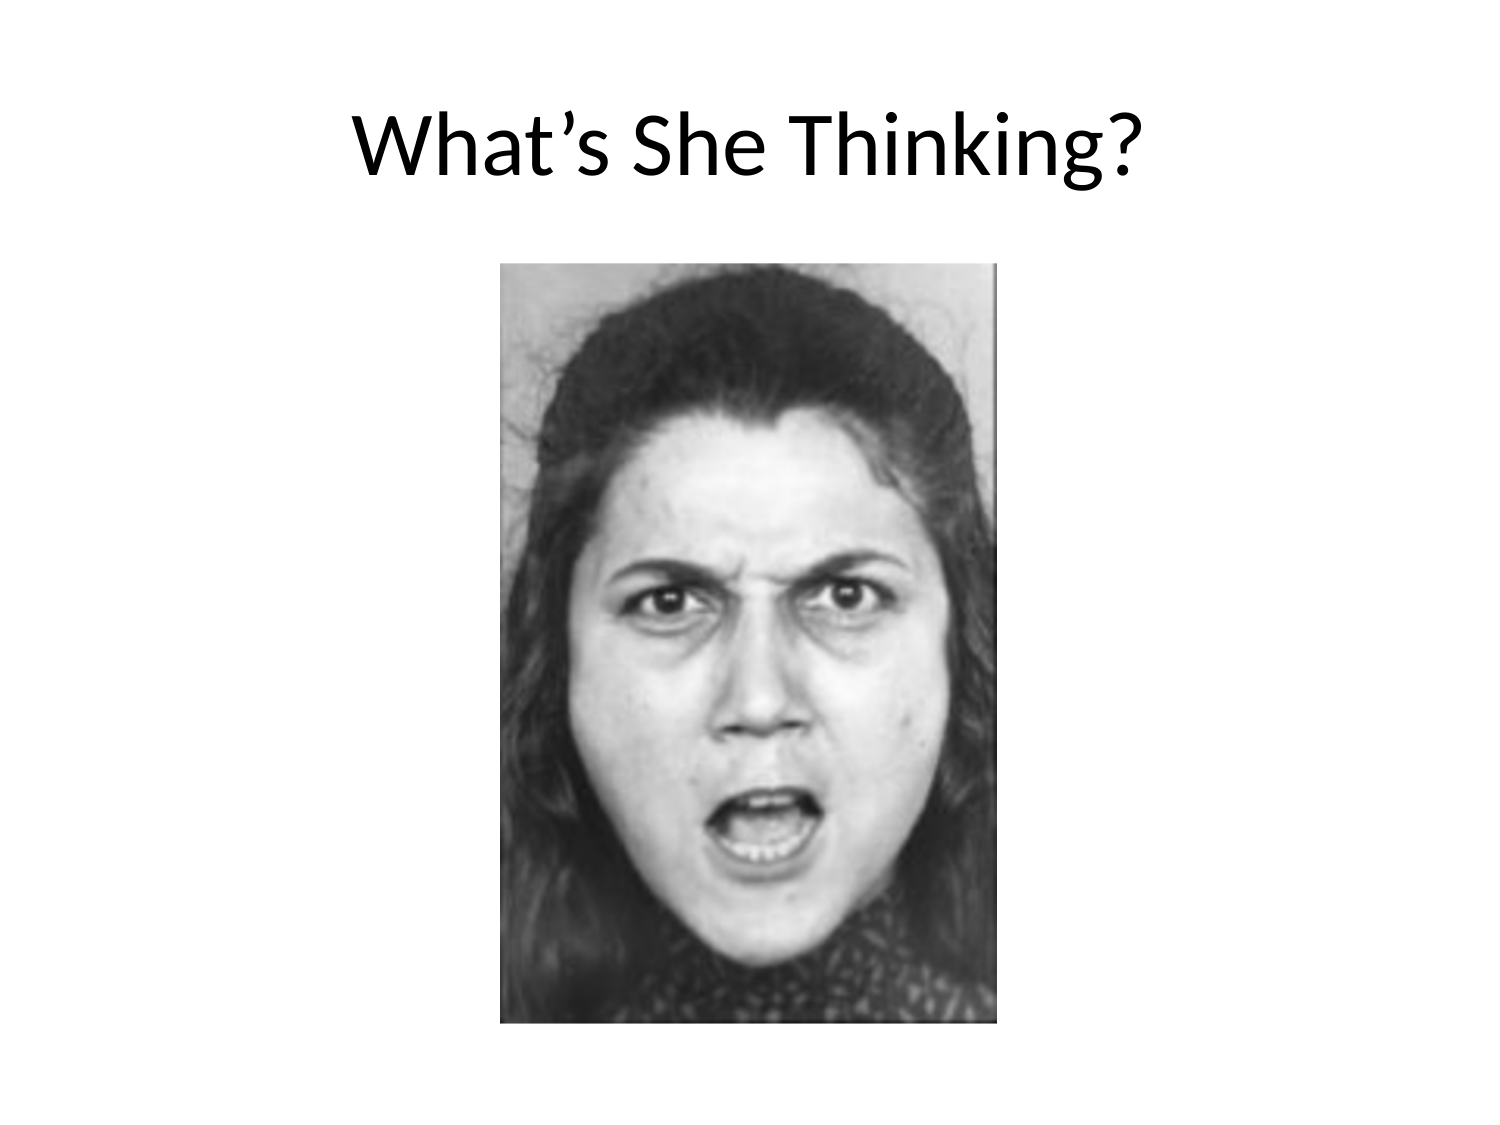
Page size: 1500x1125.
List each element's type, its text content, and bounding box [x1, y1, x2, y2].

title What’s She Thinking? [75, 45, 1425, 233]
picture [499, 262, 998, 1027]
